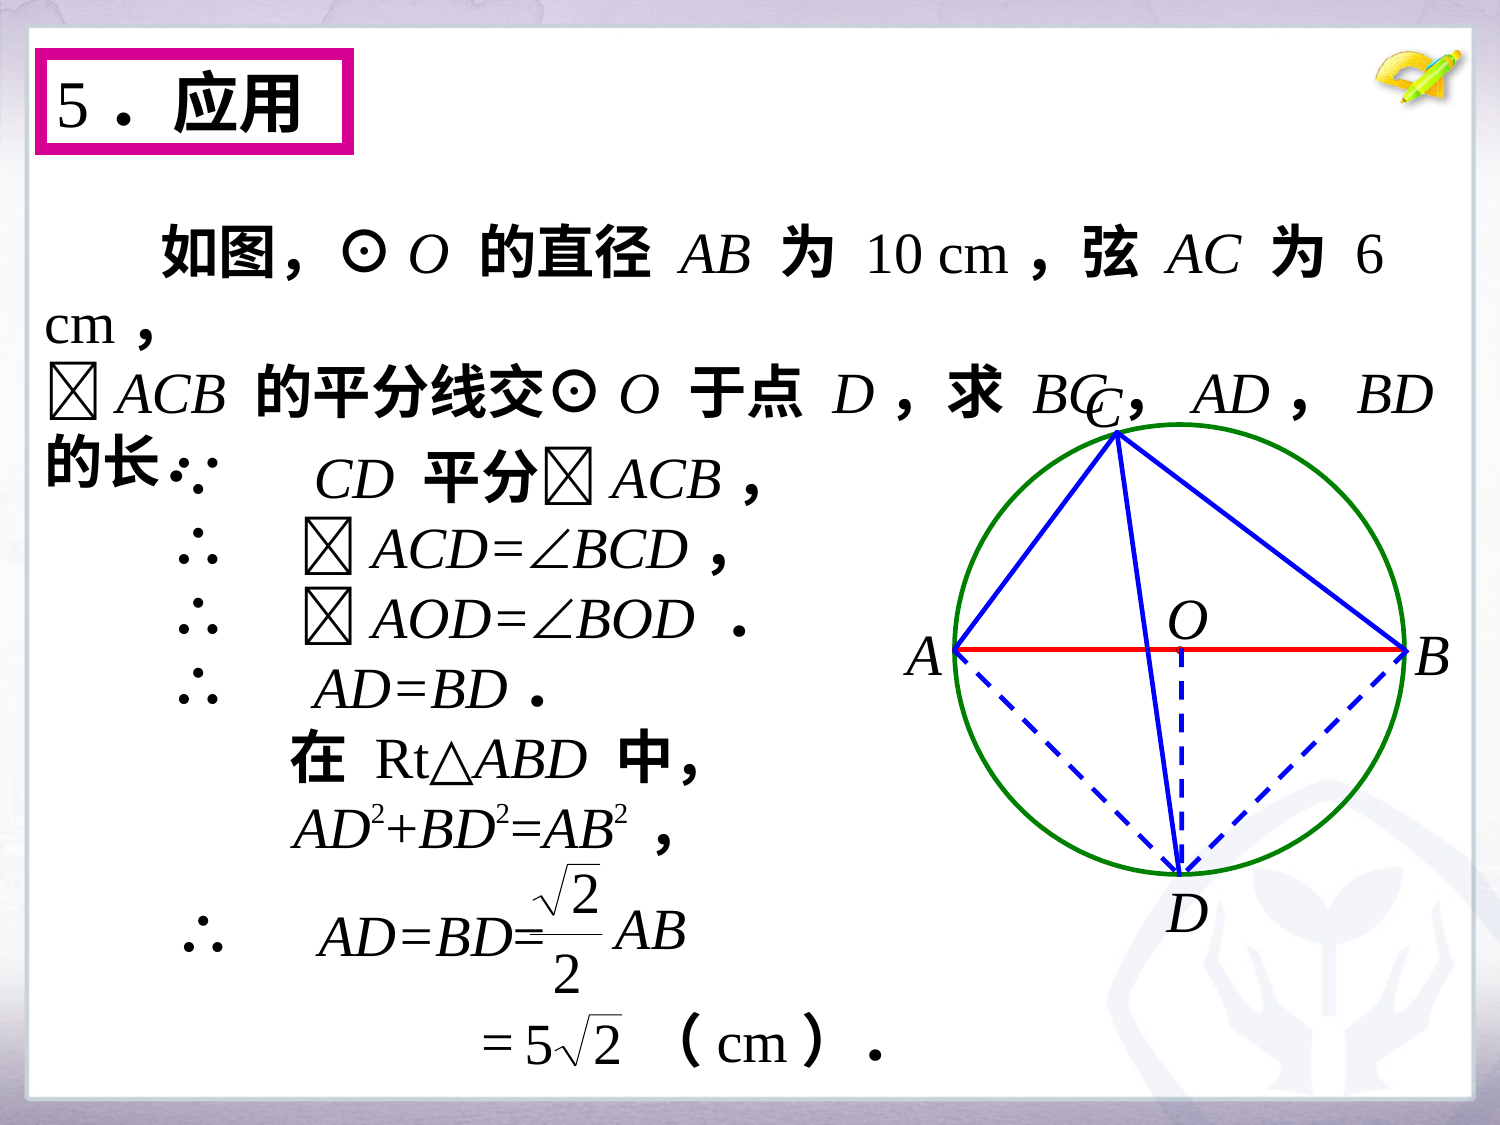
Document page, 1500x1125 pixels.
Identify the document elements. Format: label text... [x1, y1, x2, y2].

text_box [891, 361, 1500, 953]
text_box 5．应用 [41, 53, 349, 149]
text_box 如图，⊙O 的直径 AB 为 10 cm，弦 AC 为 6 cm， ACB 的平分线交⊙O 于点 D，求 BC，AD，BD 的长． [29, 207, 1500, 503]
picture [0, 0, 1500, 1125]
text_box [154, 432, 999, 1083]
